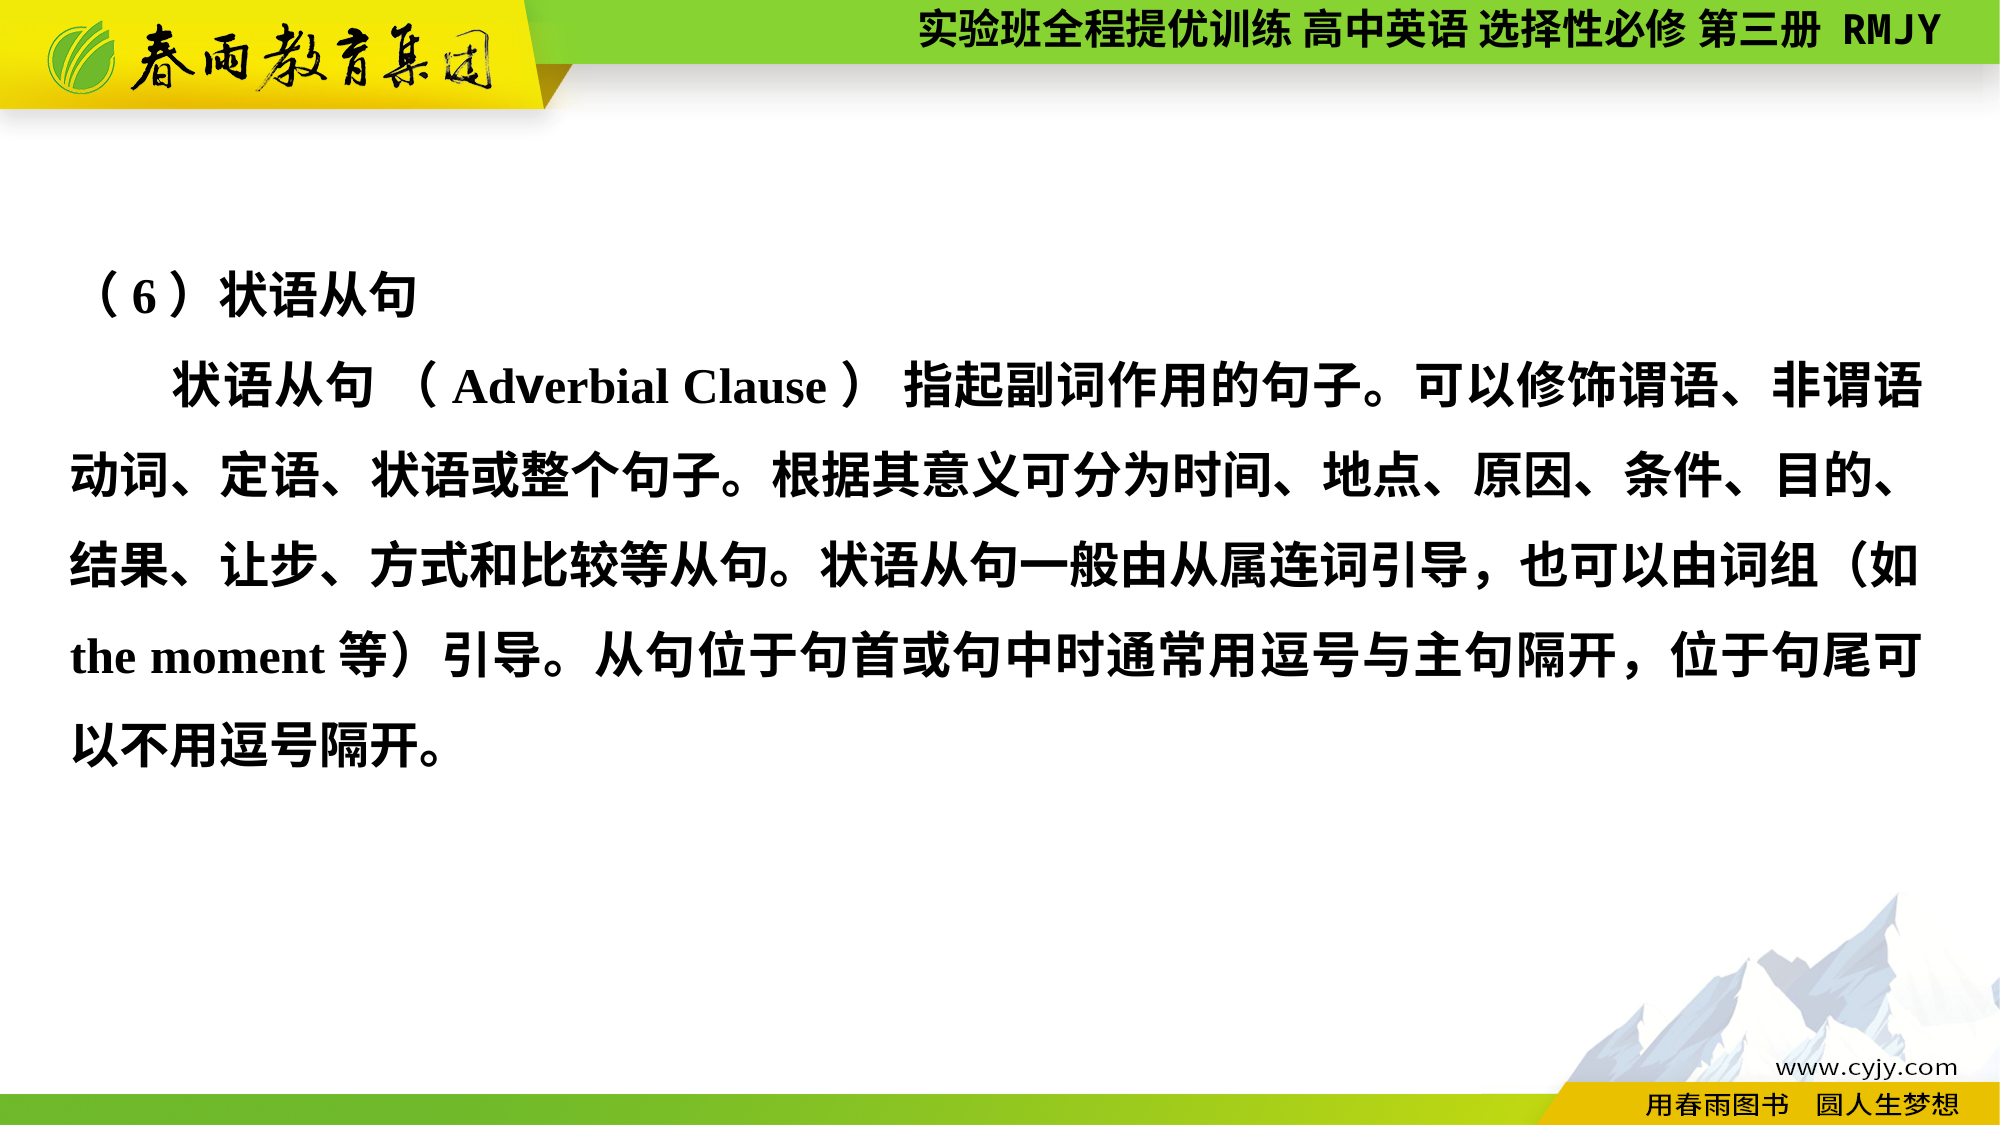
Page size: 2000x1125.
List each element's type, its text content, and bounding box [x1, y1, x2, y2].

list （6）状语从句 状语从句 （Adverbial Clause） 指起副词作用的句子。可以修饰谓语、非谓语动词、定语、状语或整个句子。根据其意义可分为时间、地点、原因、条件、目的、结果、让步、方式和比较等从句。状语从句一般由从属连词引导，也可以由词组（如the moment等）引导。从句位于句首或句中时通常用逗号与主句隔开，位于句尾可以不用逗号隔开。 [54, 226, 1939, 787]
picture [0, 0, 2000, 1125]
